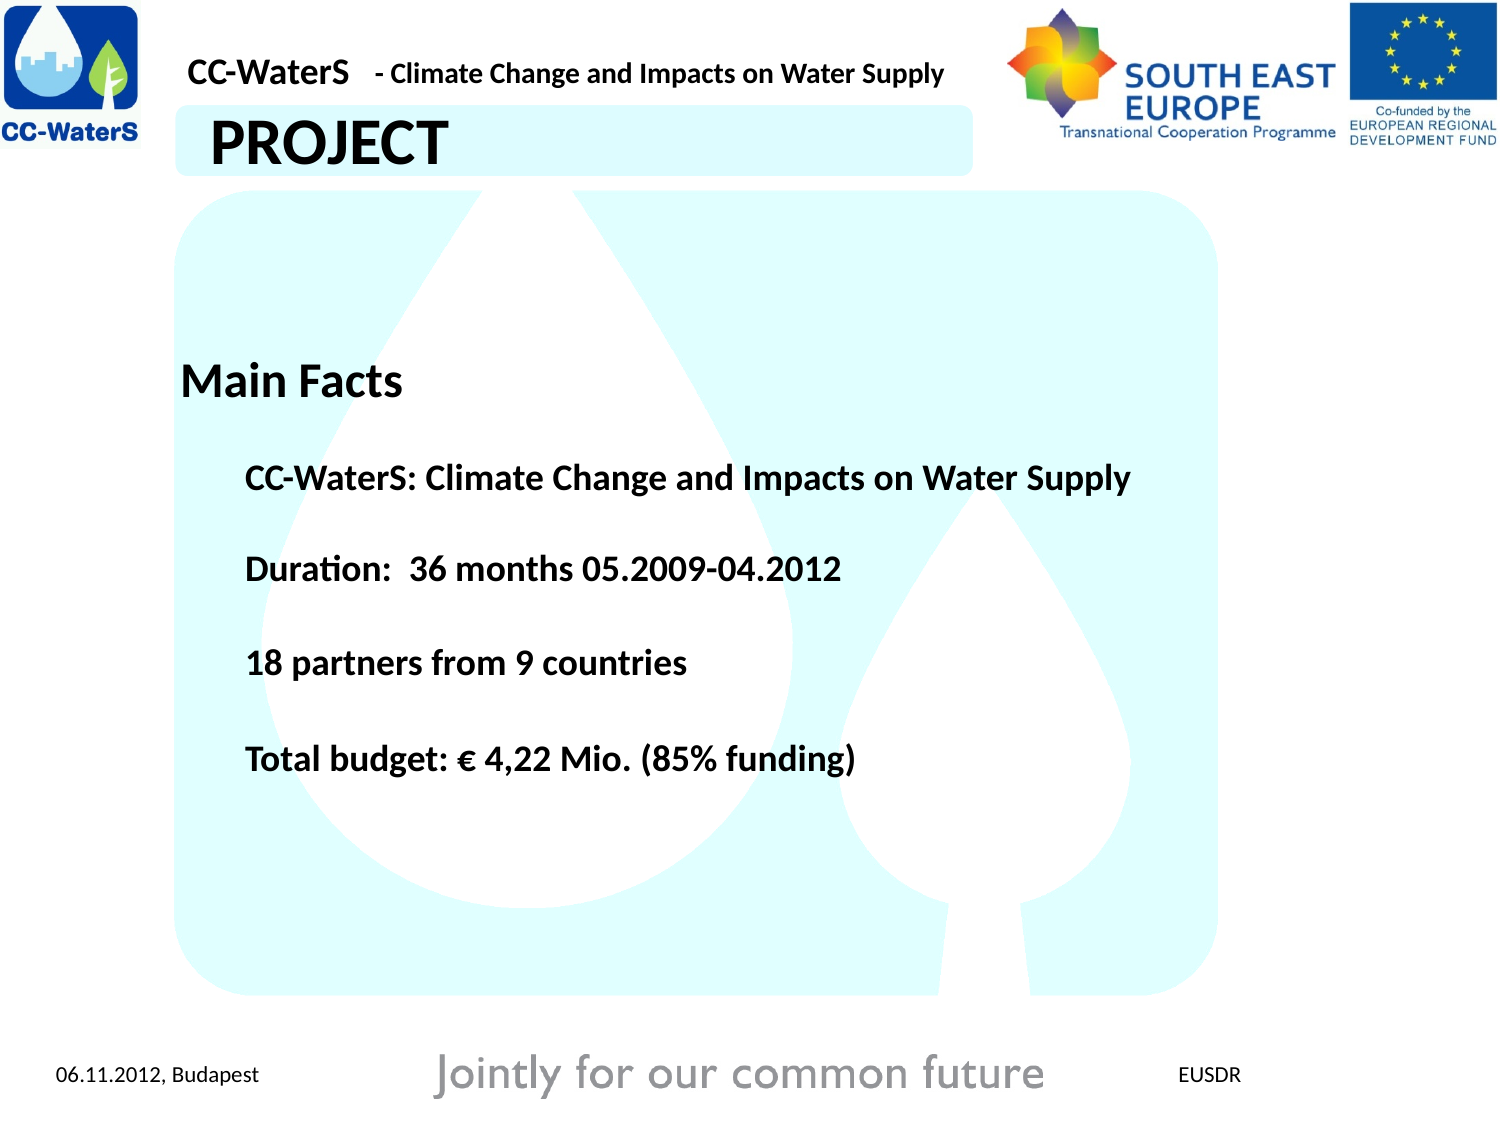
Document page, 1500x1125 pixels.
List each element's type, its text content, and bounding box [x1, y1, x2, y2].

text_box 18 partners from 9 countries [230, 630, 1500, 691]
picture [1007, 8, 1336, 141]
text_box Total budget: € 4,22 Mio. (85% funding) [230, 726, 1500, 787]
picture [1347, 0, 1500, 148]
picture [433, 1054, 1043, 1099]
text_box CC-WaterS: Climate Change and Impacts on Water Supply [230, 445, 1500, 505]
picture [0, 0, 141, 149]
text_box Duration: 36 months 05.2009-04.2012 [230, 536, 1500, 597]
text_box PROJECT [195, 90, 465, 185]
text_box Main Facts [165, 339, 1436, 415]
